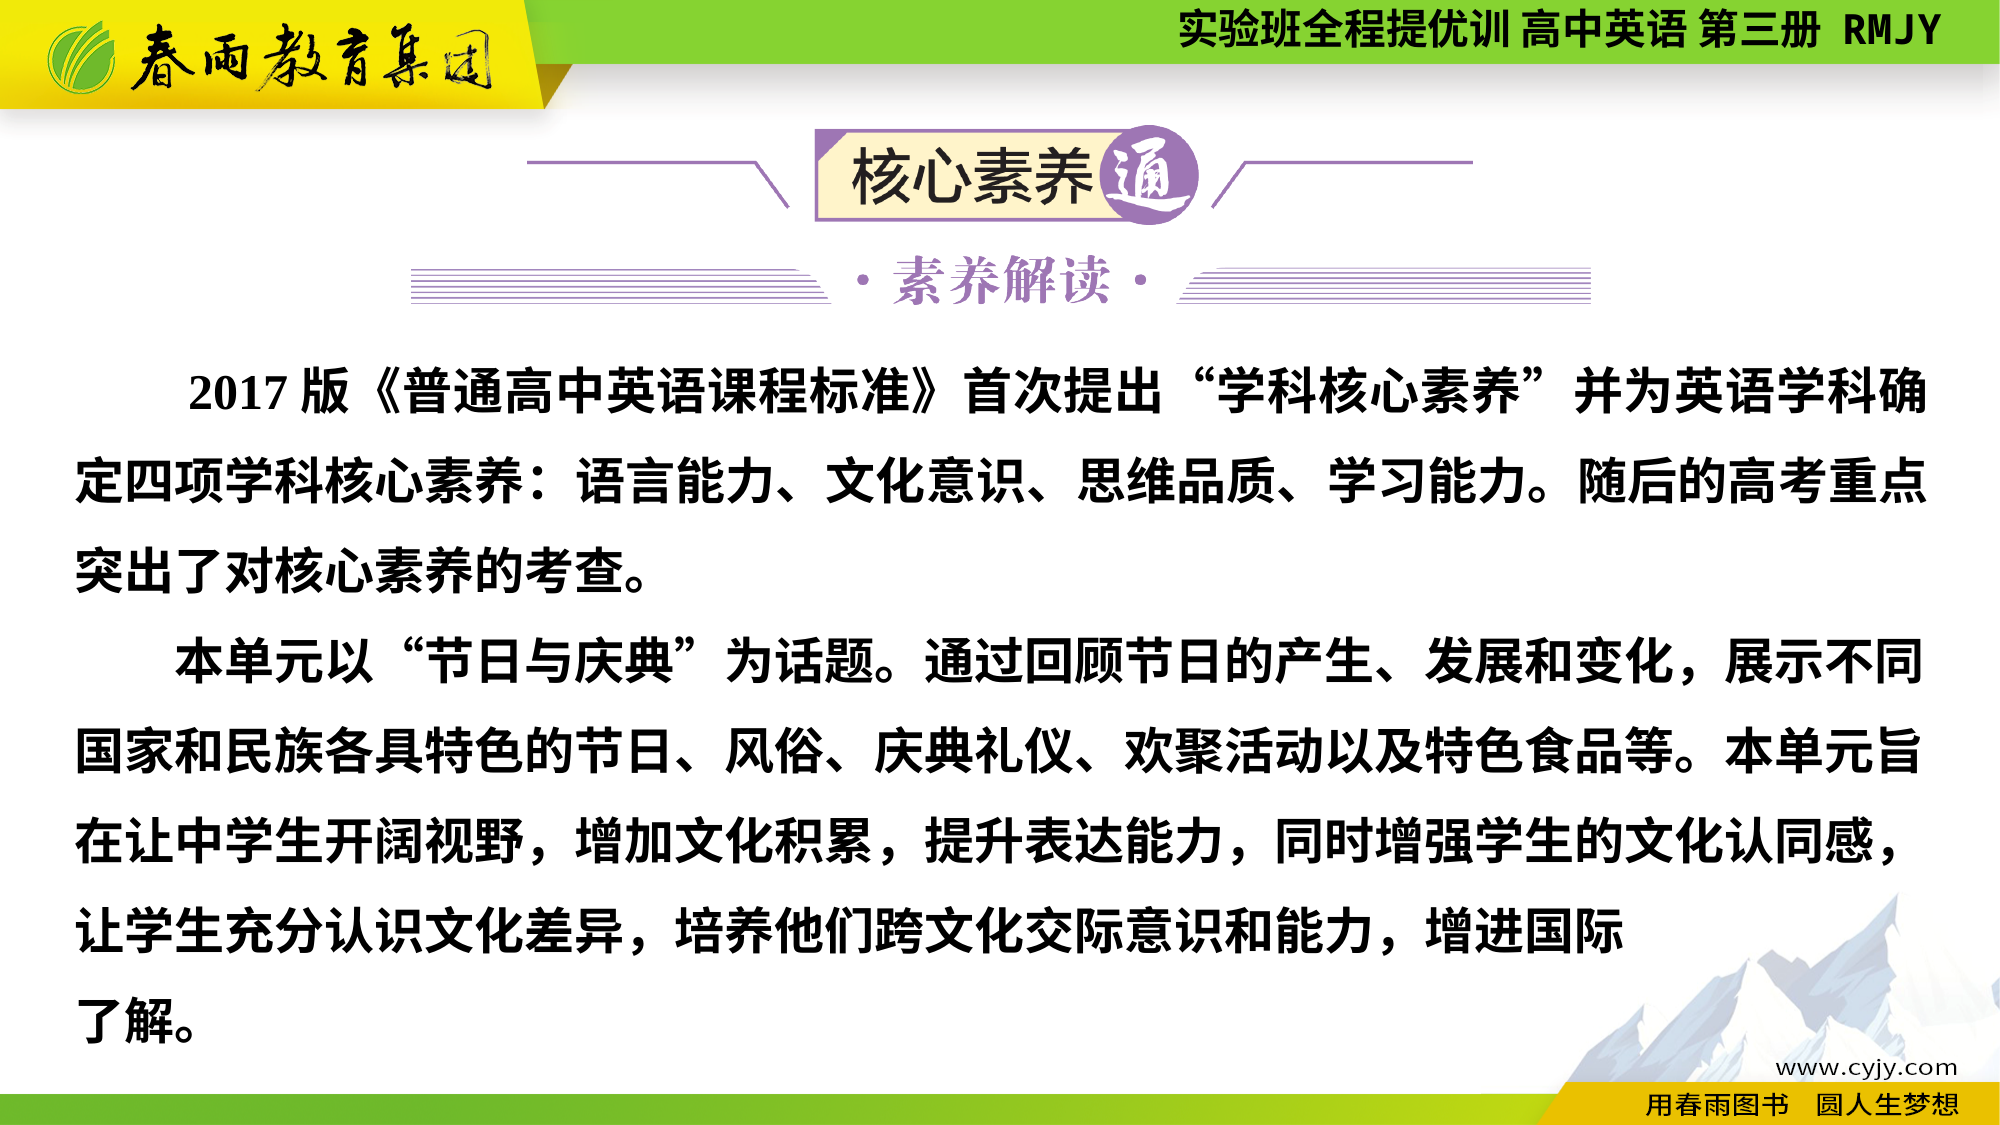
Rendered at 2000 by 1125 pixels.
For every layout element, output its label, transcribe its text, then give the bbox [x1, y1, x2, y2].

picture [0, 0, 2000, 1125]
text_box 2017版《普通高中英语课程标准》首次提出“学科核心素养”并为英语学科确定四项学科核心素养：语言能力、文化意识、思维品质、学习能力。随后的高考重点突出了对核心素养的考查。 本单元以“节日与庆典”为话题。通过回顾节日的产生、发展和变化，展示不同国家和民族各具特色的节日、风俗、庆典礼仪、欢聚活动以及特色食品等。本单元旨在让中学生开阔视野，增加文化积累，提升表达能力，同时增强学生的文化认同感，让学生充分认识文化差异，培养他们跨文化交际意识和能力，增进国际 了解。 [59, 322, 1944, 1058]
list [411, 255, 1591, 305]
